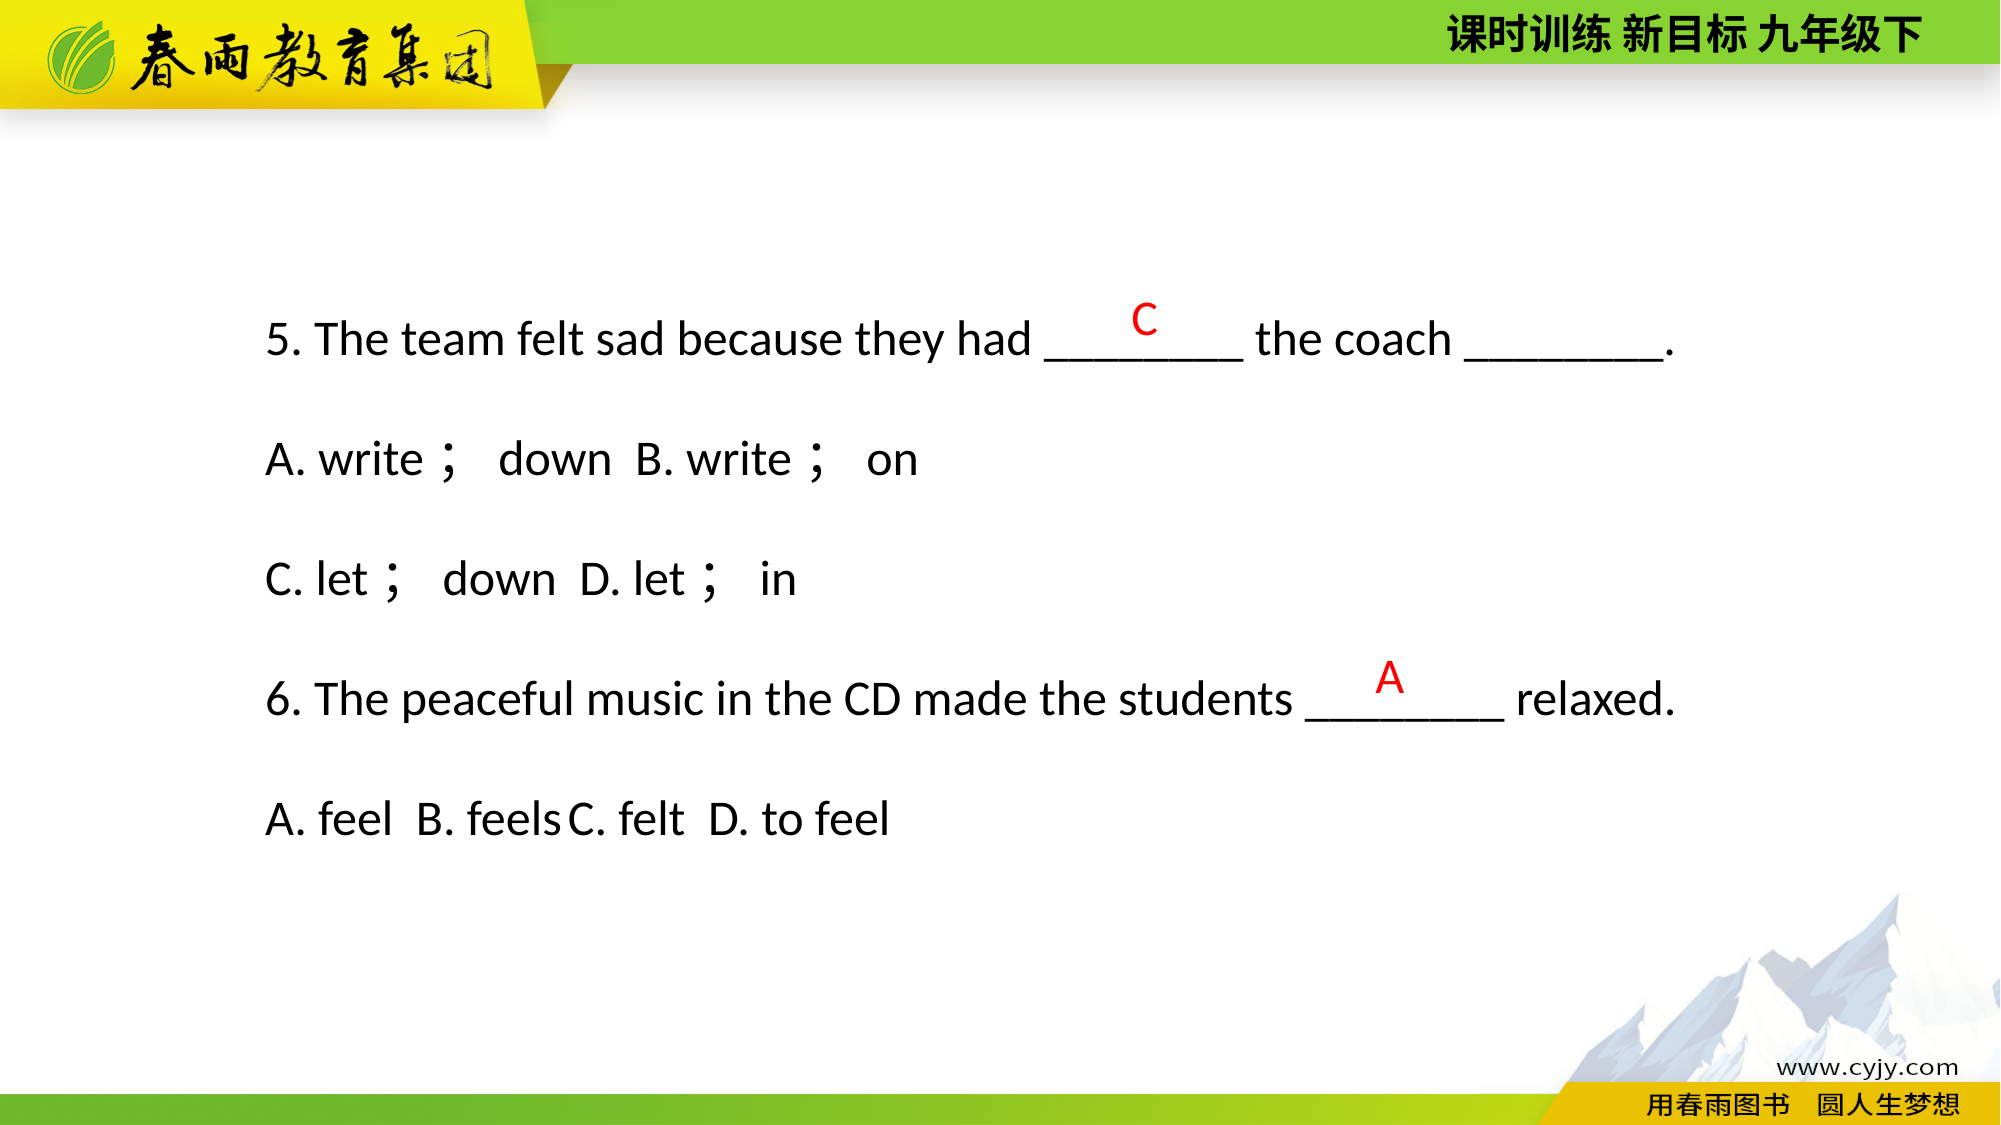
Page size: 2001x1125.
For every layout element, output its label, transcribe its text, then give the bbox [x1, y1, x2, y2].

picture [0, 0, 2001, 1125]
text_box 5. The team felt sad because they had ________ the coach ________. A. write；down B. write；on C. let；down D. let；in 6. The peaceful music in the CD made the students ________ relaxed. A. feel B. feels C. felt D. to feel [250, 237, 1806, 853]
text_box C [1105, 277, 1174, 353]
text_box A [1360, 635, 1420, 711]
